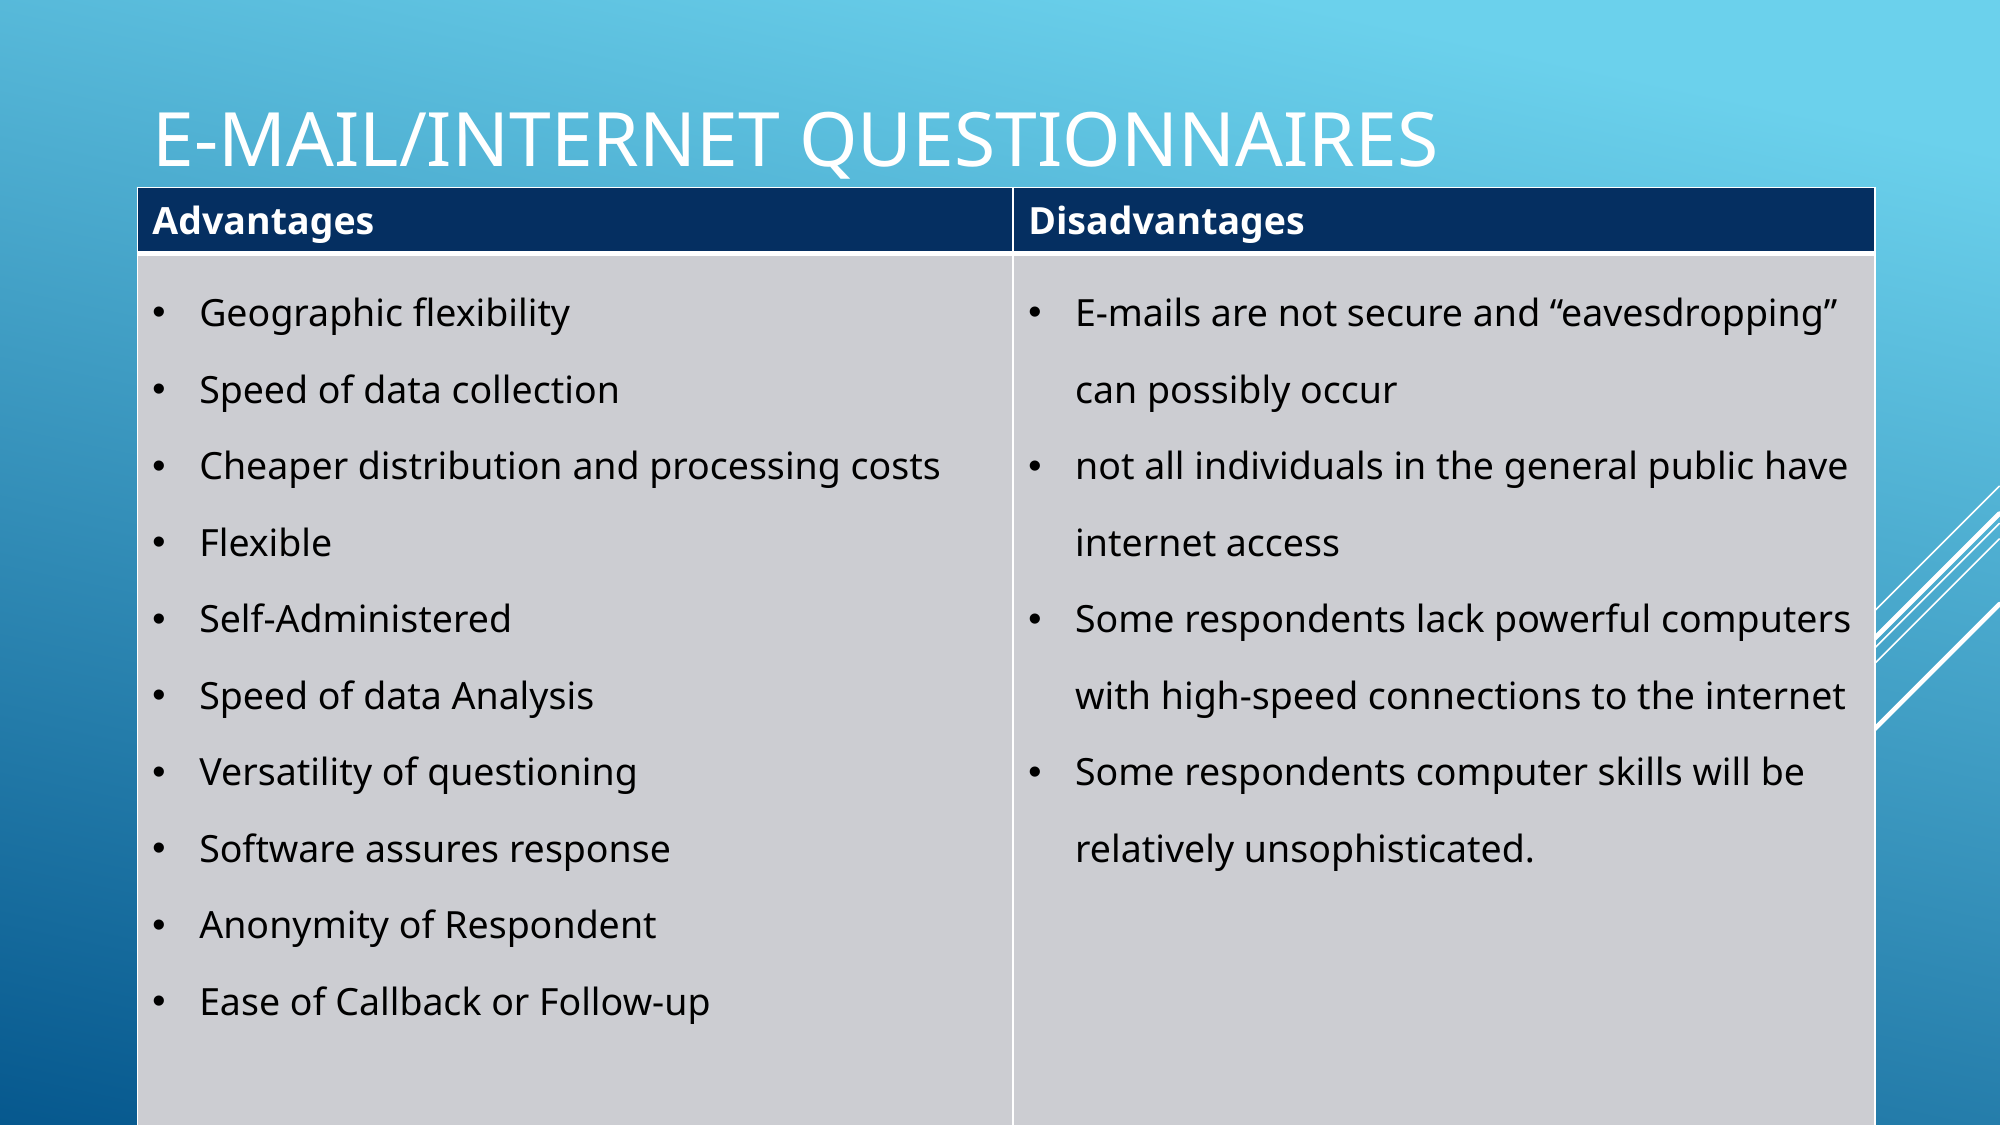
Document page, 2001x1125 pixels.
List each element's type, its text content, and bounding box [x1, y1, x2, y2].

table_header Advantages [138, 188, 1012, 251]
title E-Mail/Internet Questionnaires [137, 12, 1538, 187]
table_cell Geographic flexibility Speed of data collection Cheaper distribution and processing costs Flexible Self-Administered Speed of data Analysis Versatility of questioning Software assures response Anonymity of Respondent Ease of Callback or Follow-up [138, 256, 1012, 1125]
table_header Disadvantages [1014, 188, 1874, 251]
table_cell E-mails are not secure and “eavesdropping” can possibly occur not all individuals in the general public have internet access Some respondents lack powerful computers with high-speed connections to the internet Some respondents computer skills will be relatively unsophisticated. [1014, 256, 1874, 1125]
